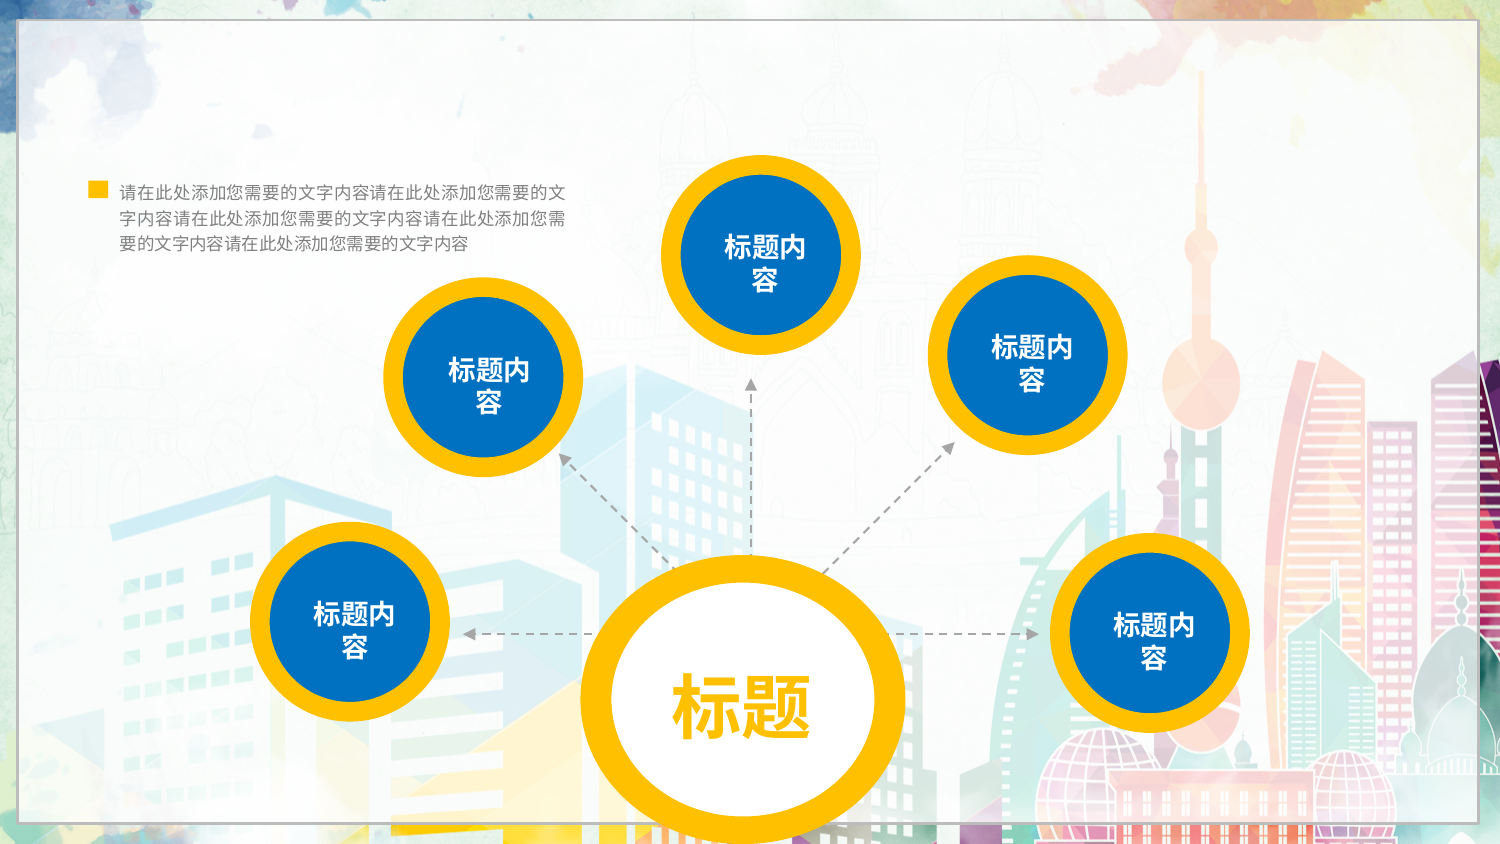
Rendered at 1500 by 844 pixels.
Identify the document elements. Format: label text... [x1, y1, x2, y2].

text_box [927, 254, 1128, 456]
picture [0, 0, 1500, 844]
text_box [660, 154, 862, 356]
text_box 请在此处添加您需要的文字内容请在此处添加您需要的文字内容请在此处添加您需要的文字内容请在此处添加您需要的文字内容请在此处添加您需要的文字内容 [119, 177, 567, 254]
text_box [87, 179, 109, 199]
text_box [1049, 532, 1251, 734]
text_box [249, 521, 451, 722]
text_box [580, 554, 906, 844]
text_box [383, 277, 584, 478]
